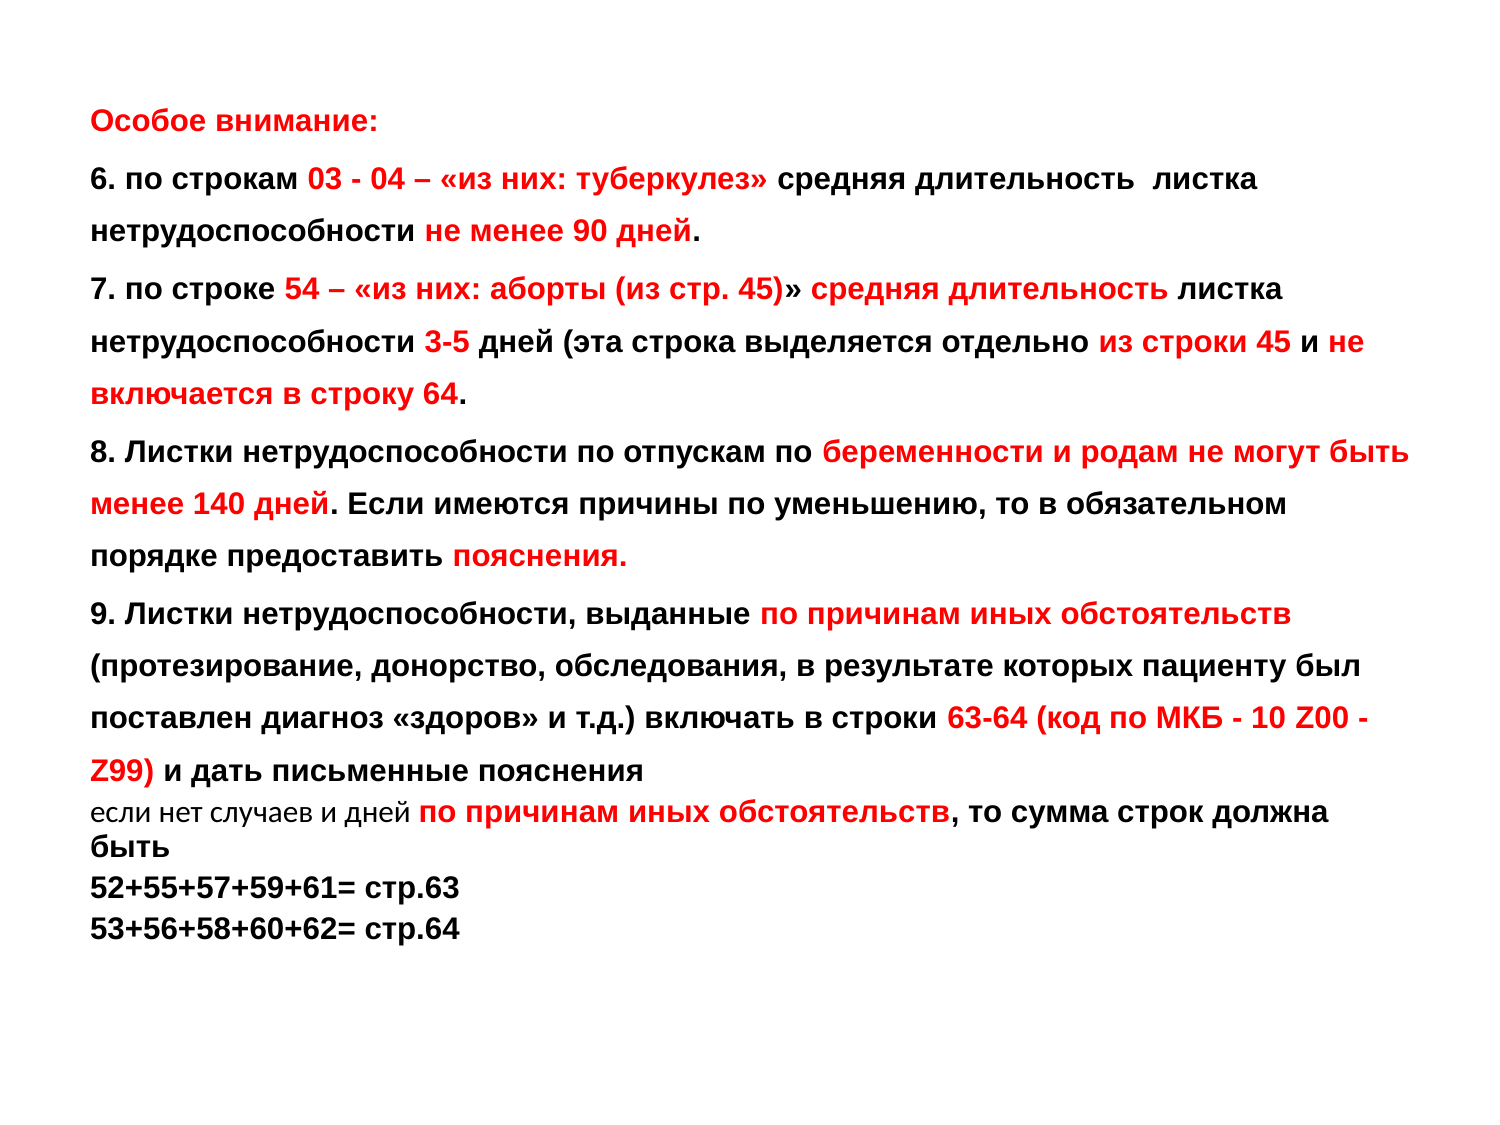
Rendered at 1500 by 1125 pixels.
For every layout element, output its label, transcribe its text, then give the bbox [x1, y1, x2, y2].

list Особое внимание: 6. по строкам 03 - 04 – «из них: туберкулез» средняя длительность листка нетрудоспособности не менее 90 дней. 7. по строке 54 – «из них: аборты (из стр. 45)» средняя длительность листка нетрудоспособности 3-5 дней (эта строка выделяется отдельно из строки 45 и не включается в строку 64. 8. Листки нетрудоспособности по отпускам по беременности и родам не могут быть менее 140 дней. Если имеются причины по уменьшению, то в обязательном порядке предоставить пояснения. 9. Листки нетрудоспособности, выданные по причинам иных обстоятельств (протезирование, донорство, обследования, в результате которых пациенту был поставлен диагноз «здоров» и т.д.) включать в строки 63-64 (код по МКБ - 10 Z00 - Z99) и дать письменные пояснения если нет случаев и дней по причинам иных обстоятельств, то сумма строк должна быть 52+55+57+59+61= стр.63 53+56+58+60+62= стр.64 [75, 78, 1425, 963]
